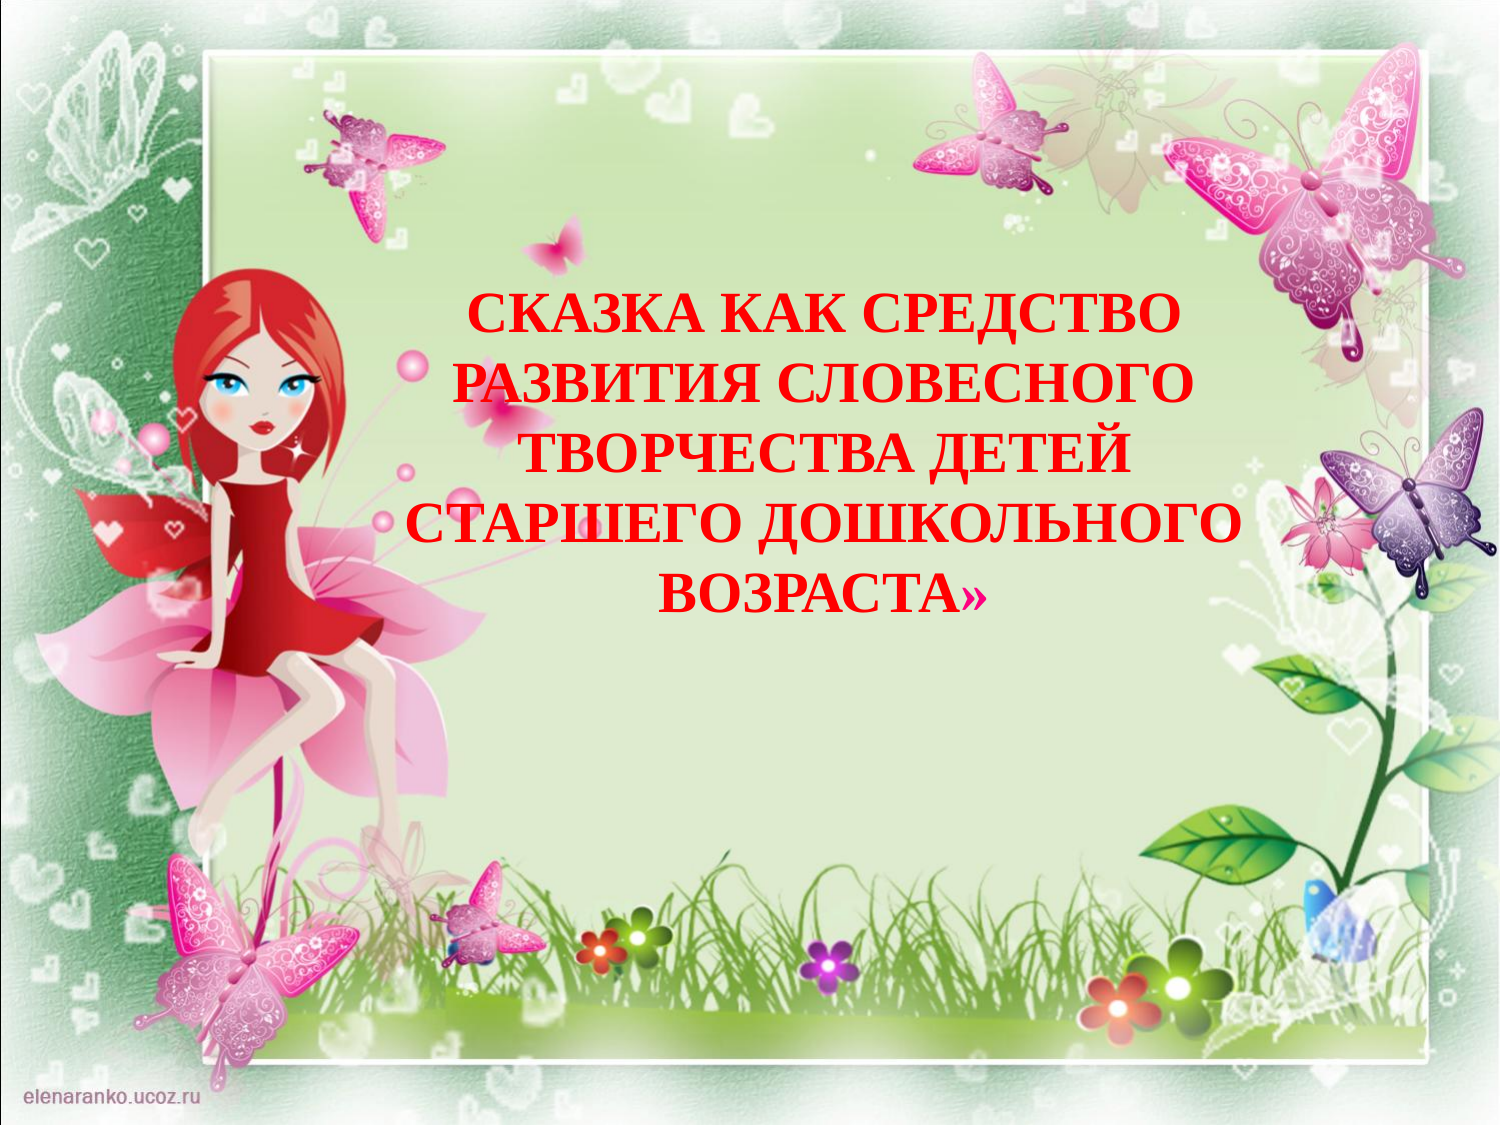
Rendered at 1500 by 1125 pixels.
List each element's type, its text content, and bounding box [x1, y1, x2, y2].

text_box СКАЗКА КАК СРЕДСТВО РАЗВИТИЯ СЛОВЕСНОГО ТВОРЧЕСТВА ДЕТЕЙ СТАРШЕГО ДОШКОЛЬНОГО ВОЗРАСТА» [334, 267, 1315, 632]
picture [0, 0, 1500, 1125]
